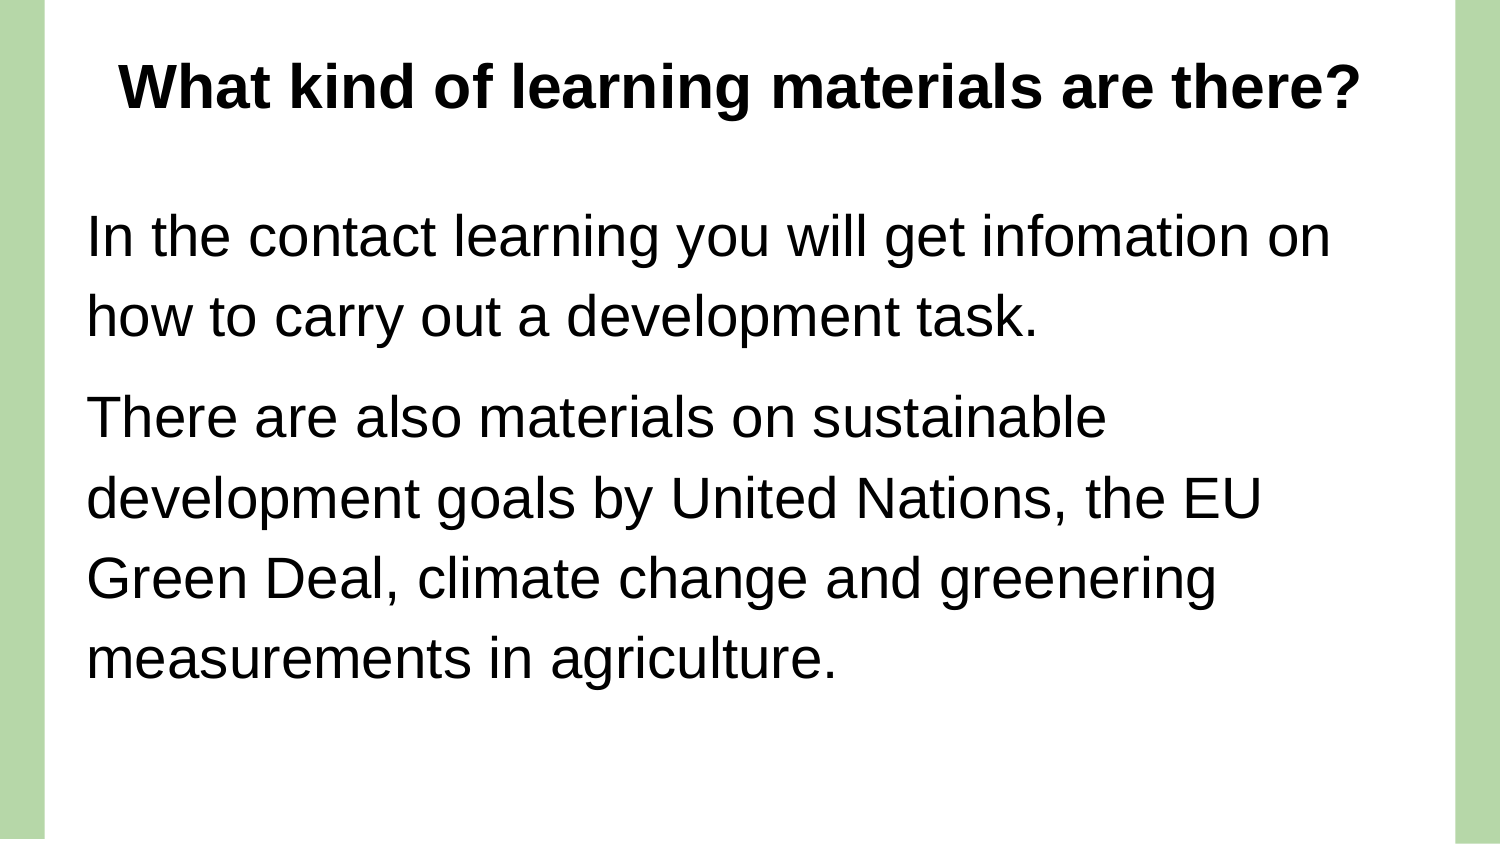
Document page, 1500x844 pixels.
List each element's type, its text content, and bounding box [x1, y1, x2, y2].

text_box [1455, 0, 1500, 844]
list In the contact learning you will get infomation on how to carry out a development task. There are also materials on sustainable development goals by United Nations, the EU Green Deal, climate change and greenering measurements in agriculture. [71, 172, 1429, 737]
title What kind of learning materials are there? [45, 30, 1455, 134]
text_box [0, 0, 45, 839]
